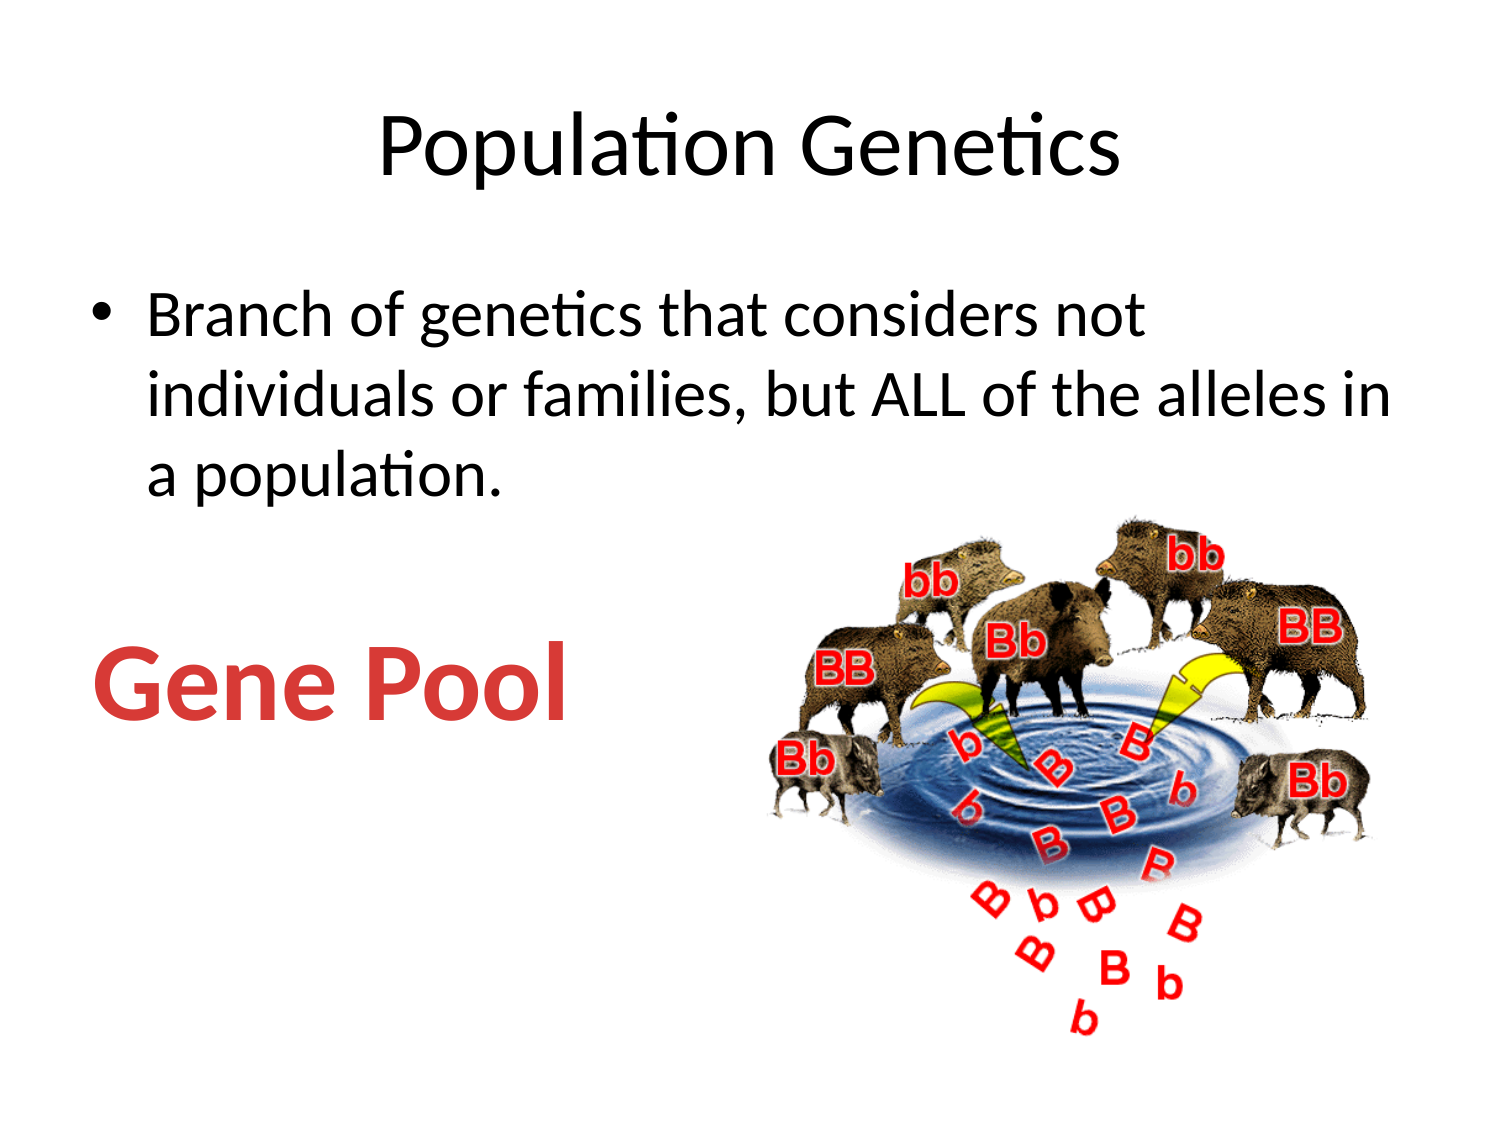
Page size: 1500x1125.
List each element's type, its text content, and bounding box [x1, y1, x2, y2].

picture [762, 437, 1379, 1054]
title Population Genetics [75, 45, 1425, 233]
text_box Gene Pool [50, 599, 613, 750]
list Branch of genetics that considers not individuals or families, but ALL of the alleles in a population. [75, 262, 1425, 575]
